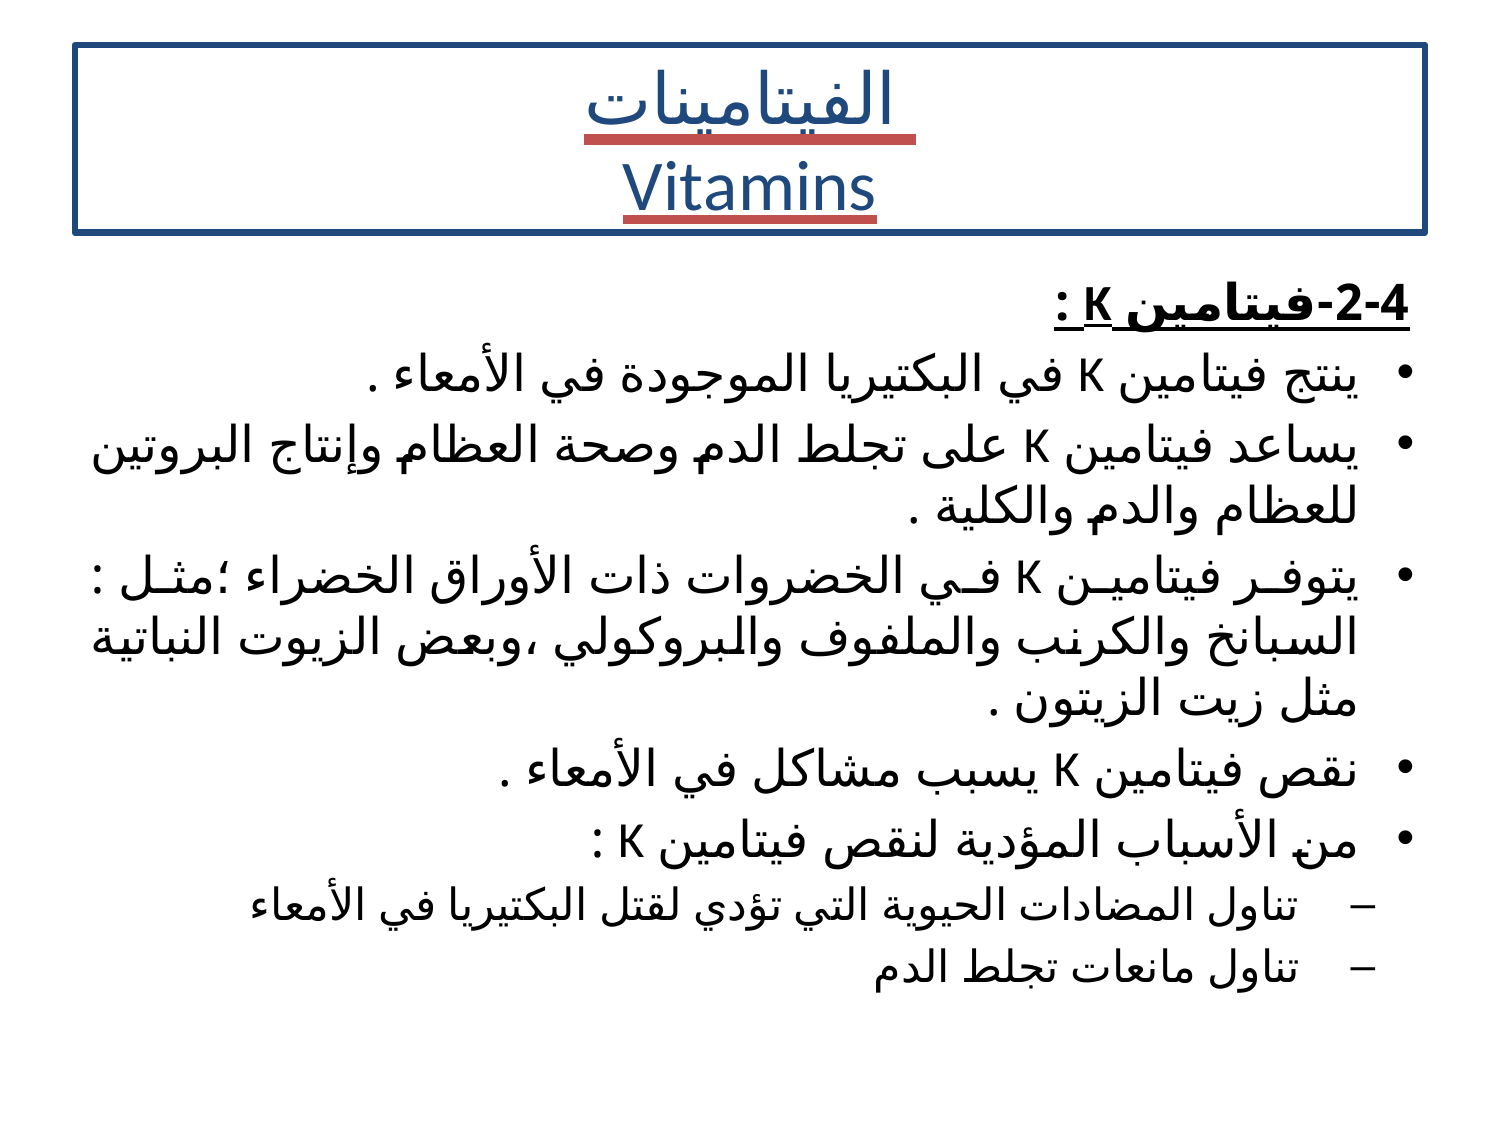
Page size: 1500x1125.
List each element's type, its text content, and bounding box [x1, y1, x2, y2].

title الفيتامينات Vitamins [75, 45, 1425, 233]
list 2-4-فيتامين K : ينتج فيتامين K في البكتيريا الموجودة في الأمعاء . يساعد فيتامين K على تجلط الدم وصحة العظام وإنتاج البروتين للعظام والدم والكلية . يتوفر فيتامين K في الخضروات ذات الأوراق الخضراء ؛مثل : السبانخ والكرنب والملفوف والبروكولي ،وبعض الزيوت النباتية مثل زيت الزيتون . نقص فيتامين K يسبب مشاكل في الأمعاء . من الأسباب المؤدية لنقص فيتامين K : تناول المضادات الحيوية التي تؤدي لقتل البكتيريا في الأمعاء تناول مانعات تجلط الدم [75, 262, 1425, 1005]
